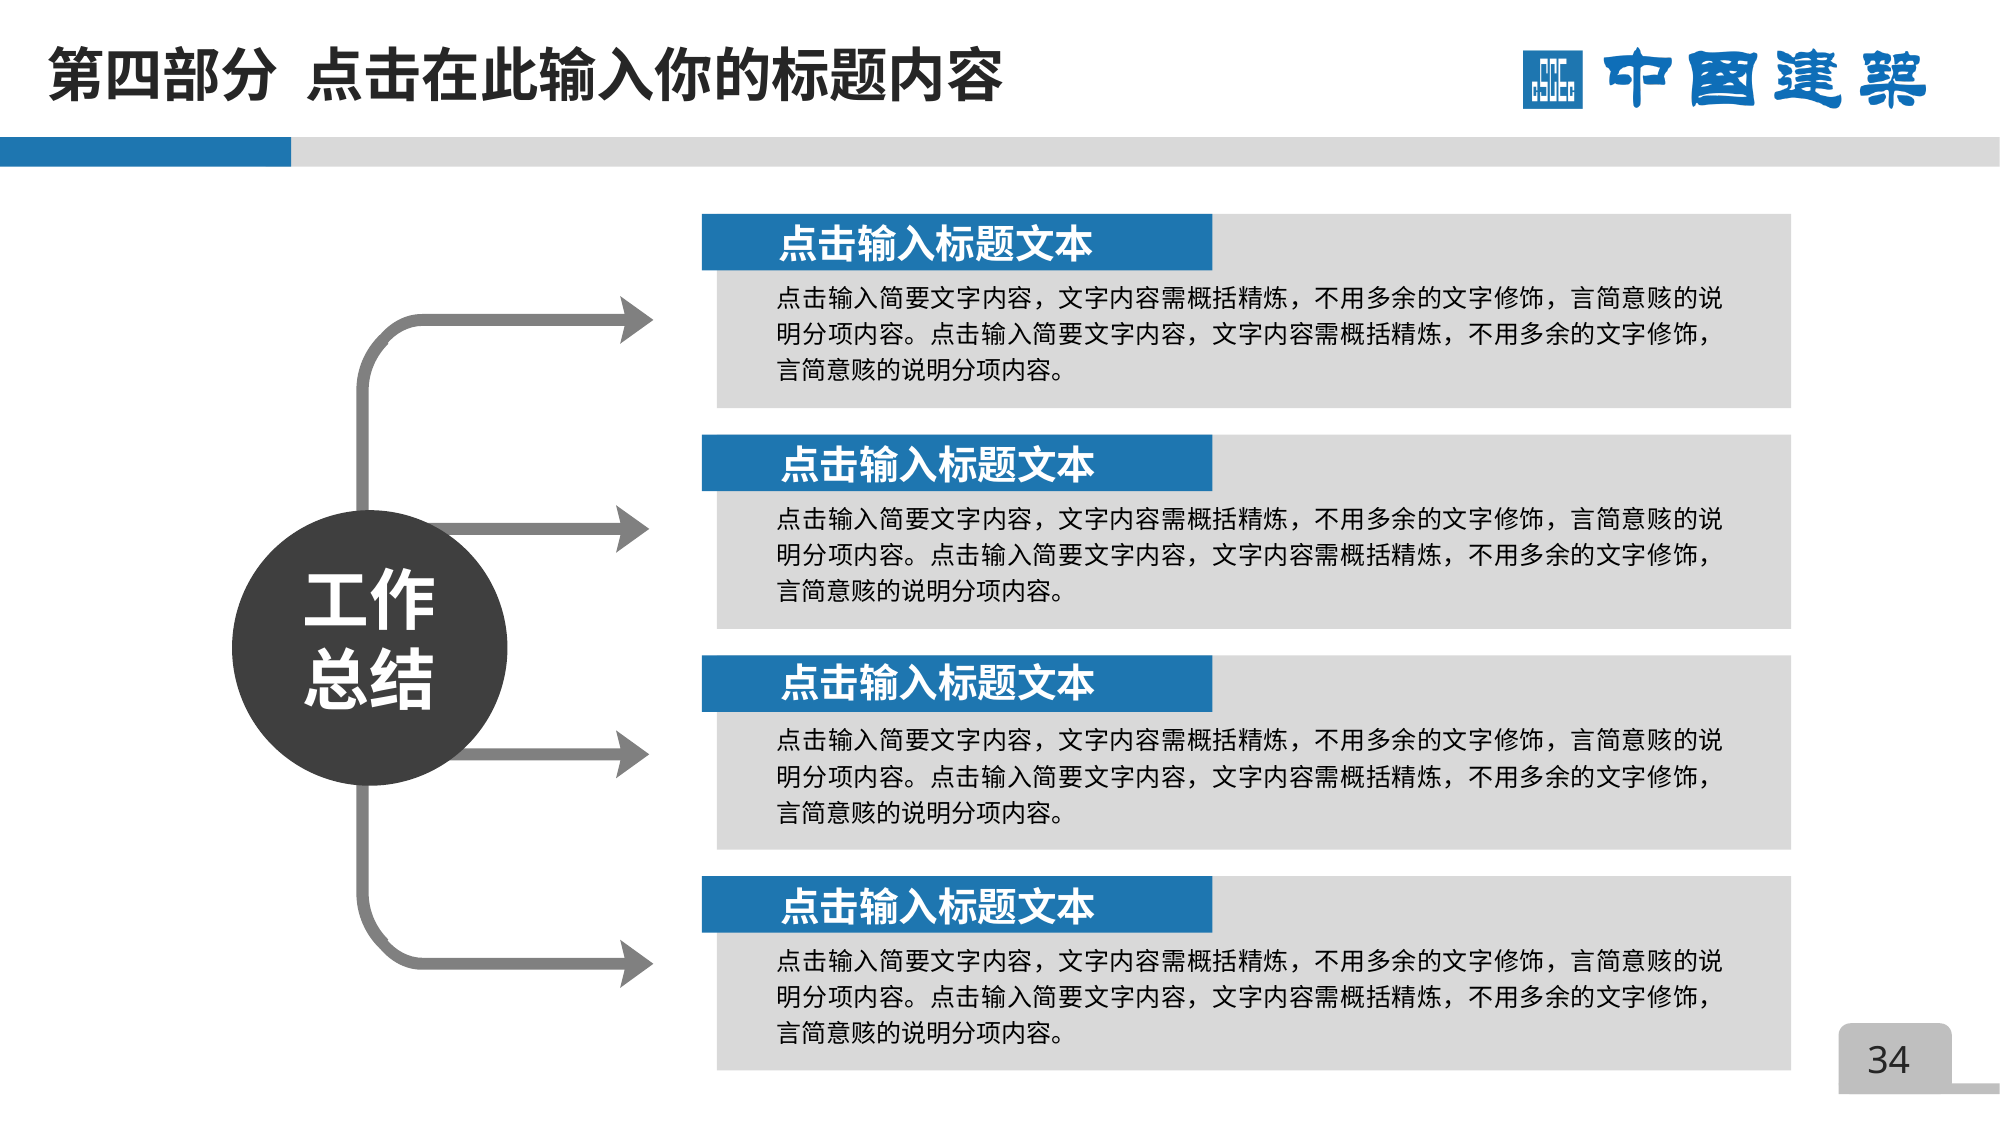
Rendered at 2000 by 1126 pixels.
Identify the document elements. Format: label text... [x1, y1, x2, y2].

text_box [1117, 874, 1215, 929]
text_box [700, 653, 760, 714]
text_box [700, 212, 758, 273]
text_box 点击输入简要文字内容，文字内容需概括精炼，不用多余的文字修饰，言简意赅的说明分项内容。点击输入简要文字内容，文字内容需概括精炼，不用多余的文字修饰，言简意赅的说明分项内容。 [756, 487, 1744, 616]
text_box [231, 509, 508, 786]
picture [1523, 47, 1926, 109]
text_box [700, 874, 760, 935]
text_box [356, 794, 389, 948]
text_box 点击输入标题文本 [760, 872, 1117, 940]
text_box [513, 505, 650, 553]
text_box 点击输入标题文本 [760, 430, 1117, 498]
text_box [715, 433, 1793, 631]
text_box [700, 433, 760, 493]
text_box 点击输入简要文字内容，文字内容需概括精炼，不用多余的文字修饰，言简意赅的说明分项内容。点击输入简要文字内容，文字内容需概括精炼，不用多余的文字修饰，言简意赅的说明分项内容。 [756, 266, 1744, 395]
text_box [1117, 653, 1215, 708]
text_box 点击输入标题文本 [758, 209, 1130, 277]
text_box [356, 335, 389, 508]
text_box [715, 874, 1793, 1073]
text_box [1117, 433, 1215, 487]
text_box [715, 212, 1793, 410]
text_box 点击输入简要文字内容，文字内容需概括精炼，不用多余的文字修饰，言简意赅的说明分项内容。点击输入简要文字内容，文字内容需概括精炼，不用多余的文字修饰，言简意赅的说明分项内容。 [756, 929, 1744, 1058]
text_box [513, 730, 650, 779]
text_box [379, 296, 654, 345]
text_box [715, 653, 1793, 852]
text_box 点击输入标题文本 [760, 647, 1117, 716]
text_box [379, 938, 654, 988]
text_box 点击输入简要文字内容，文字内容需概括精炼，不用多余的文字修饰，言简意赅的说明分项内容。点击输入简要文字内容，文字内容需概括精炼，不用多余的文字修饰，言简意赅的说明分项内容。 [756, 708, 1744, 837]
text_box [1130, 212, 1215, 273]
text_box 第四部分 点击在此输入你的标题内容 [31, 31, 1083, 116]
